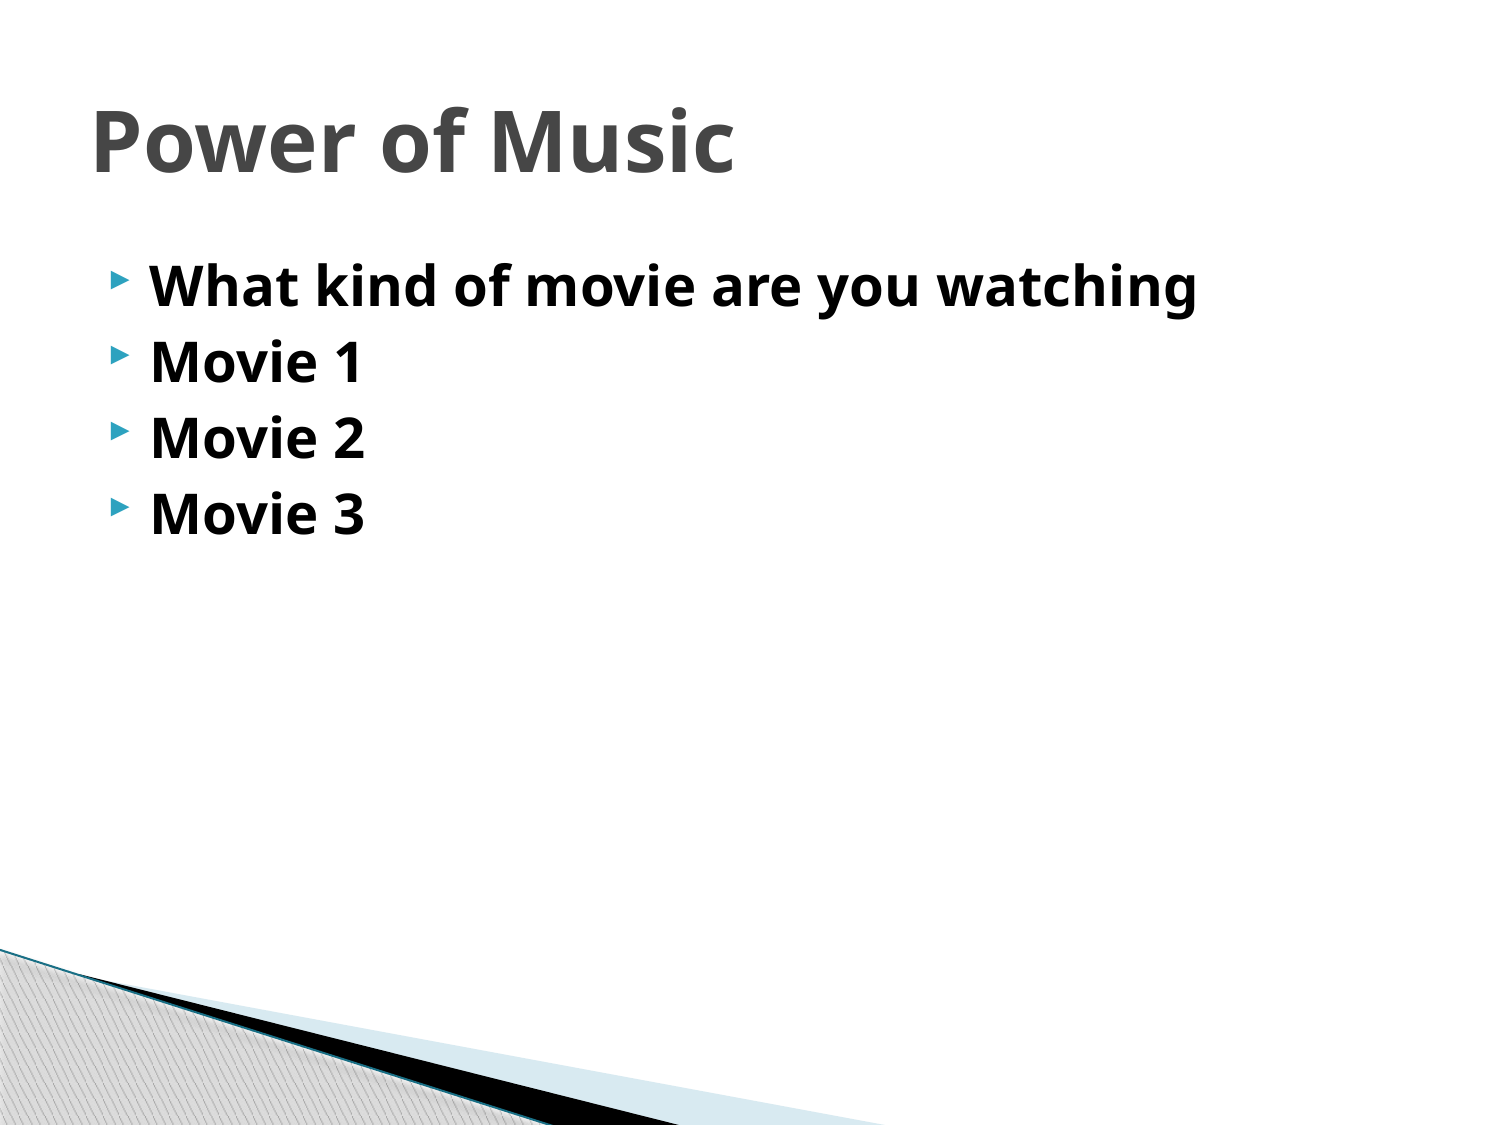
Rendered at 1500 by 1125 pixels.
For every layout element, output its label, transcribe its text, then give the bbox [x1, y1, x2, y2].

title Power of Music [75, 45, 1425, 233]
list What kind of movie are you watching Movie 1 Movie 2 Movie 3 [75, 243, 1425, 986]
